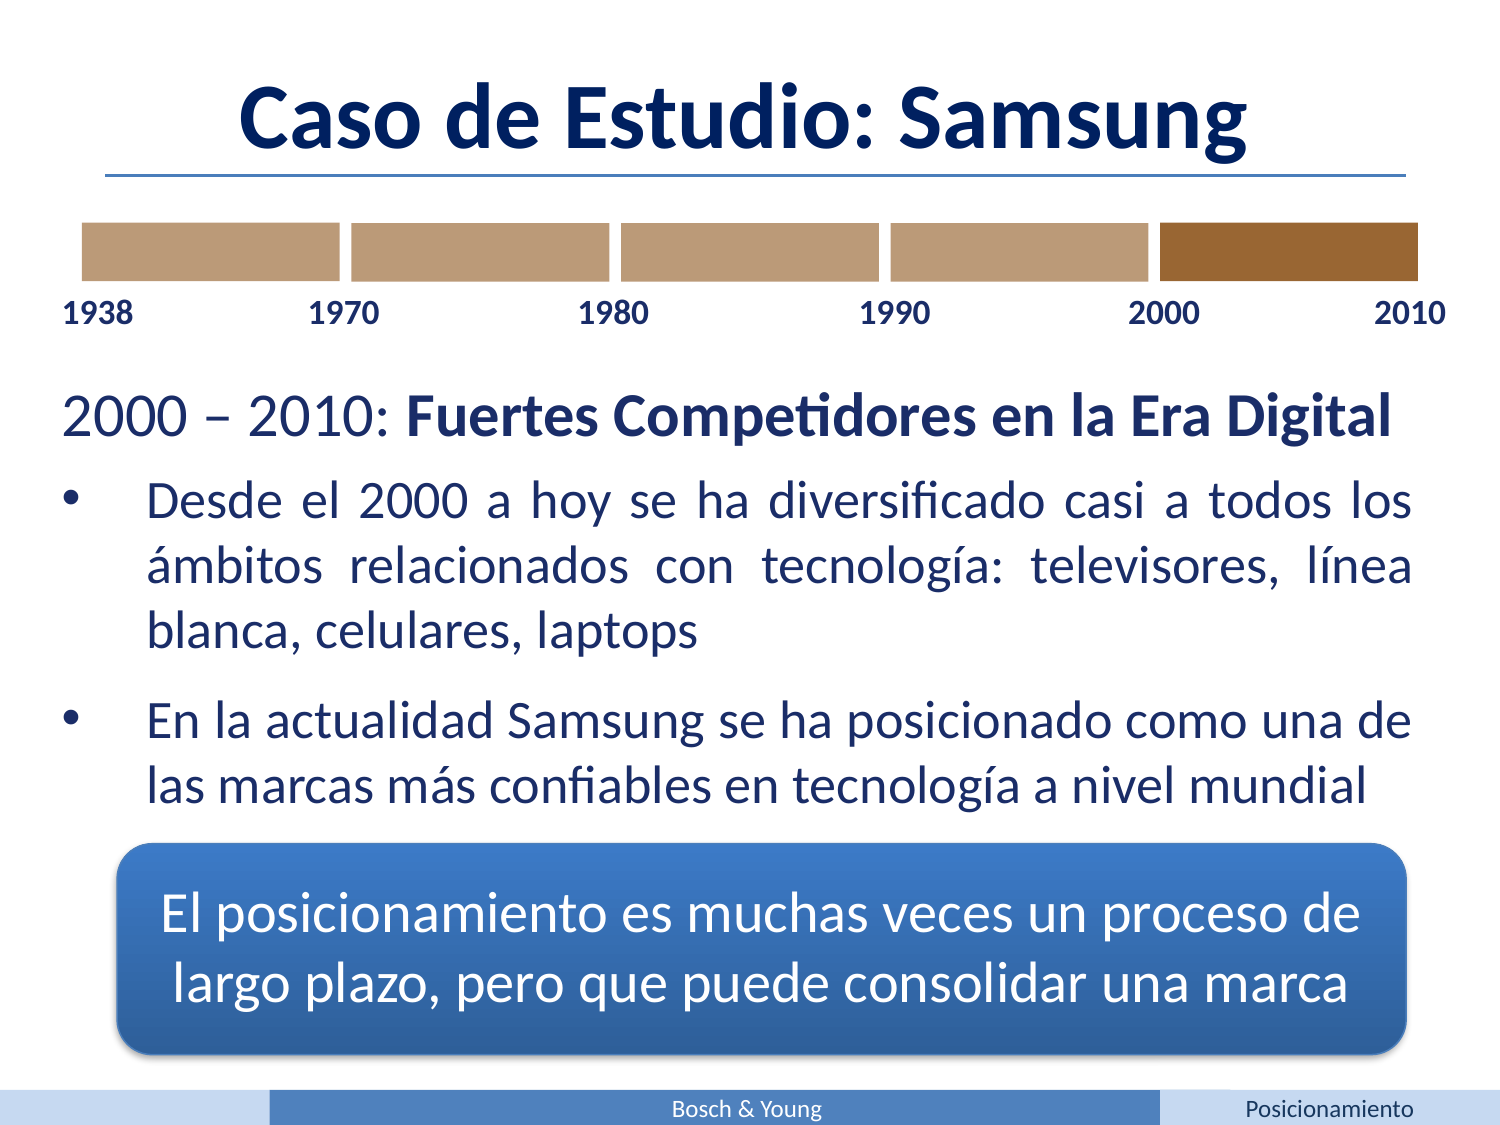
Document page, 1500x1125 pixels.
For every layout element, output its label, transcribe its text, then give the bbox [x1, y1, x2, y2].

text_box Posicionamiento [1158, 1088, 1500, 1125]
text_box [80, 220, 342, 283]
text_box [0, 1088, 272, 1125]
text_box [349, 221, 611, 284]
text_box Caso de Estudio: Samsung [58, 46, 1430, 175]
text_box 1990 [843, 281, 985, 339]
text_box [1158, 220, 1420, 283]
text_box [93, 843, 1430, 1055]
text_box 2010 [1359, 281, 1500, 339]
text_box 1980 [562, 281, 704, 339]
text_box 2000 – 2010: Fuertes Competidores en la Era Digital [46, 366, 1500, 456]
text_box 1970 [292, 281, 434, 339]
text_box Desde el 2000 a hoy se ha diversificado casi a todos los ámbitos relacionados con tecnología: televisores, línea blanca, celulares, laptops En la actualidad Samsung se ha posicionado como una de las marcas más confiables en tecnología a nivel mundial [46, 456, 1430, 912]
text_box 1938 [46, 281, 211, 339]
text_box 2000 [1113, 281, 1254, 339]
text_box [888, 221, 1150, 284]
text_box Bosch & Young [272, 1088, 1158, 1125]
text_box [619, 221, 881, 284]
